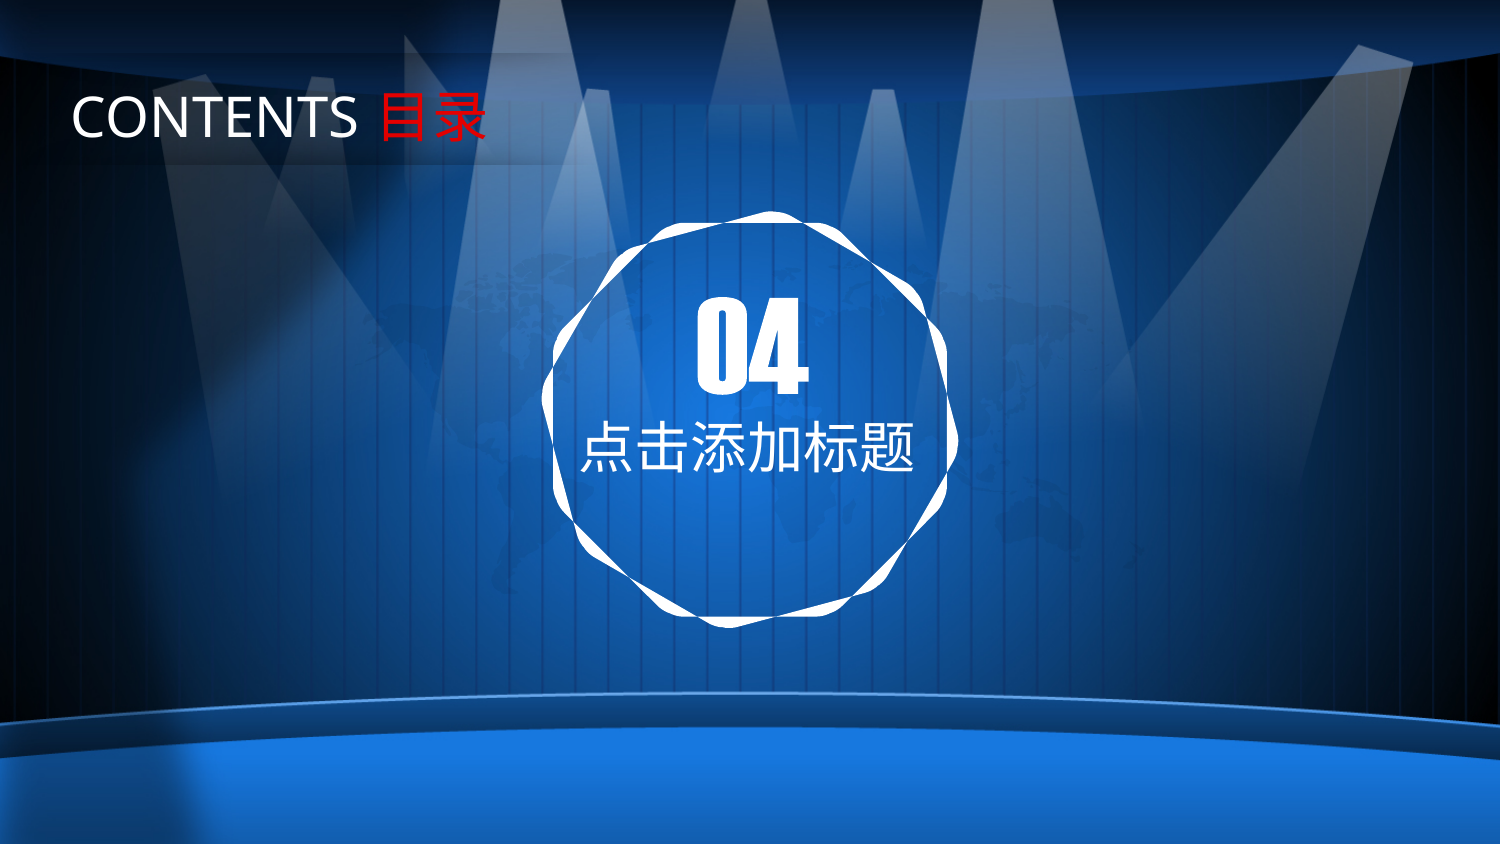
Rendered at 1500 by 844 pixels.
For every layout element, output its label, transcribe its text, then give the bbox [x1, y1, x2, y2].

text_box CONTENTS [56, 105, 361, 113]
picture [0, 0, 1500, 844]
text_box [533, 203, 967, 637]
text_box 目录 [361, 105, 504, 113]
